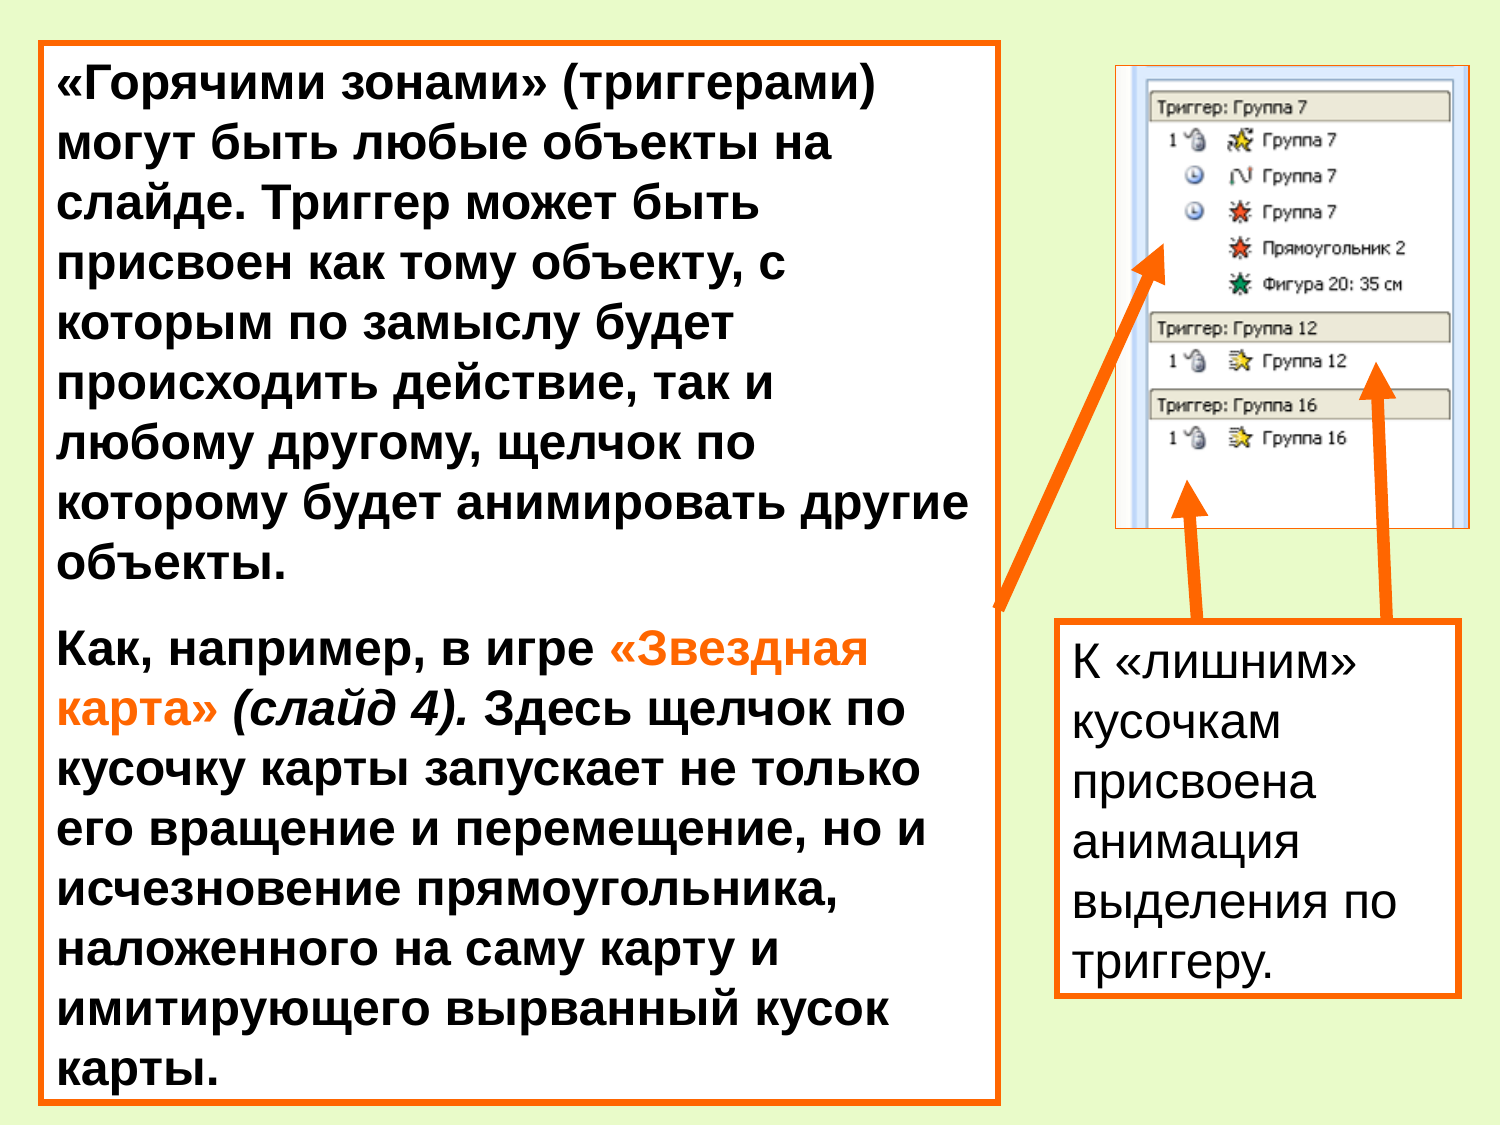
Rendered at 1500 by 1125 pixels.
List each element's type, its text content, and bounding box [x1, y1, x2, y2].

text_box «Горячими зонами» (триггерами) могут быть любые объекты на слайде. Триггер может быть присвоен как тому объекту, с которым по замыслу будет происходить действие, так и любому другому, щелчок по которому будет анимировать другие объекты. Как, например, в игре «Звездная карта» (слайд 4). Здесь щелчок по кусочку карты запускает не только его вращение и перемещение, но и исчезновение прямоугольника, наложенного на саму карту и имитирующего вырванный кусок карты. [41, 42, 999, 1103]
text_box К «лишним» кусочкам присвоена анимация выделения по триггеру. [1056, 621, 1459, 997]
picture [1116, 66, 1469, 528]
